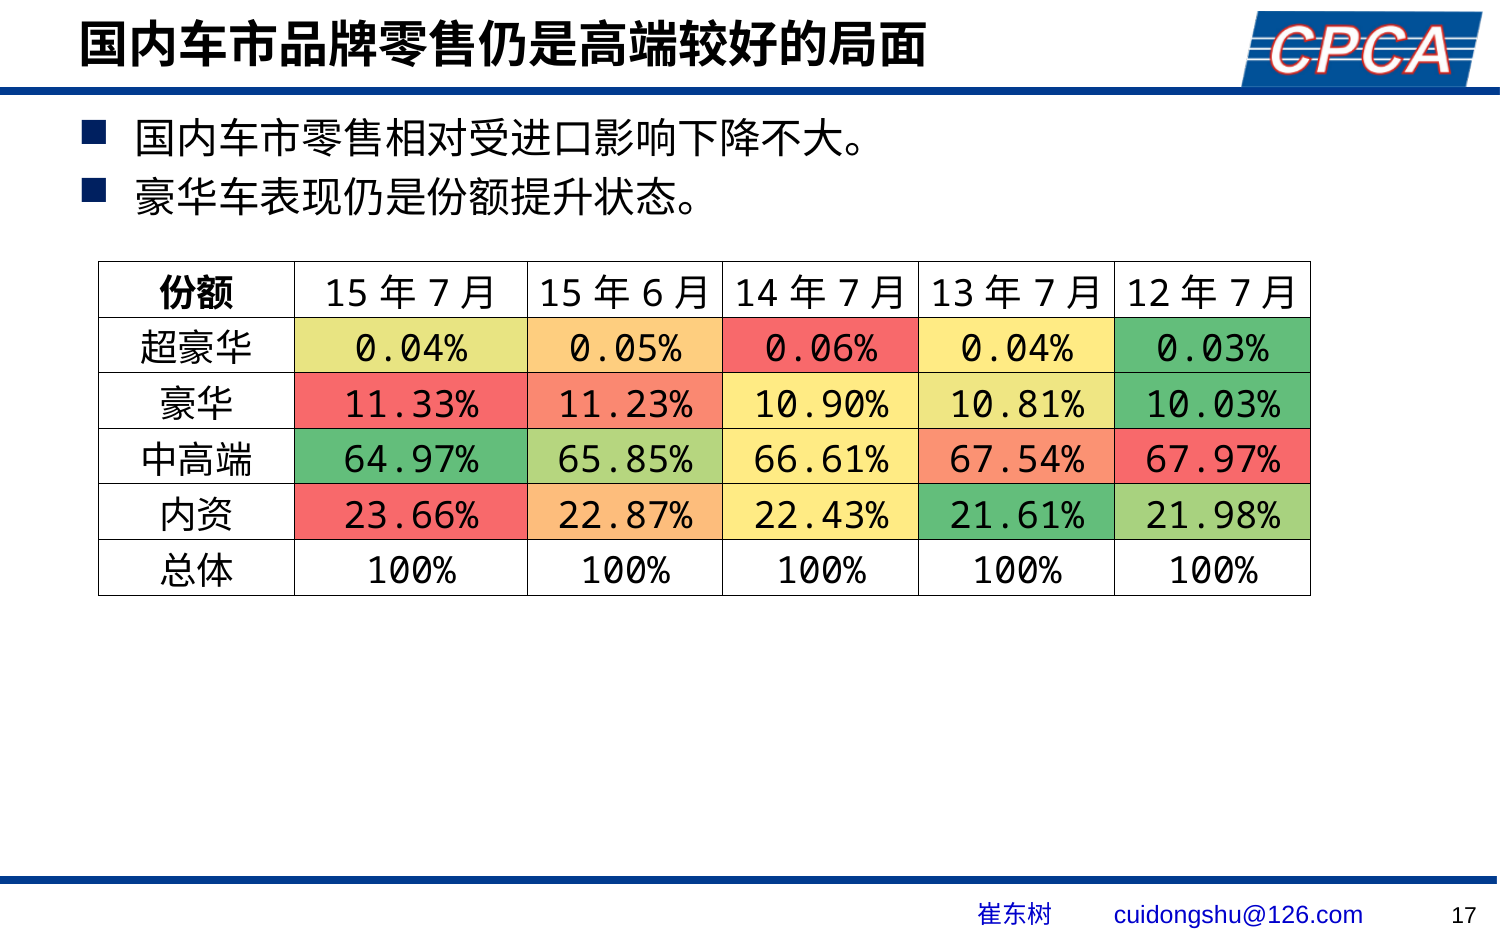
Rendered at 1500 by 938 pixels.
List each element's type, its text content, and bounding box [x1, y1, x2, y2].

text_box 国内车市零售相对受进口影响下降不大。 豪华车表现仍是份额提升状态。 [63, 104, 1414, 838]
slide_number 17 [1425, 890, 1492, 938]
picture [0, 876, 1497, 884]
title 国内车市品牌零售仍是高端较好的局面 [63, 9, 1211, 76]
picture [0, 11, 1500, 95]
